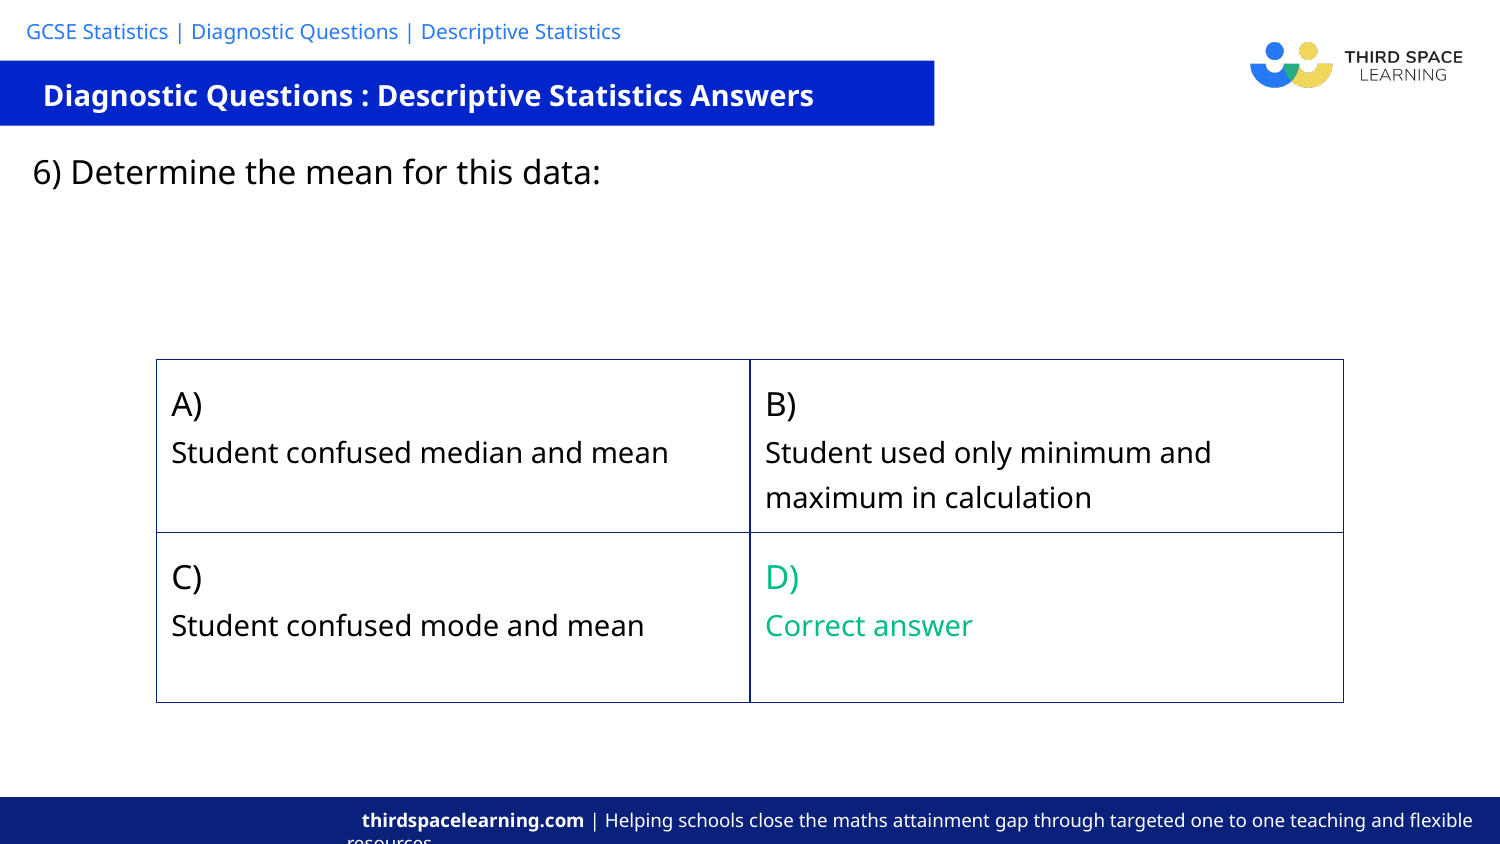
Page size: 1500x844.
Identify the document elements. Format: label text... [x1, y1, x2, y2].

picture [1250, 33, 1465, 99]
text_box Diagnostic Questions : Descriptive Statistics Answers [27, 61, 880, 127]
